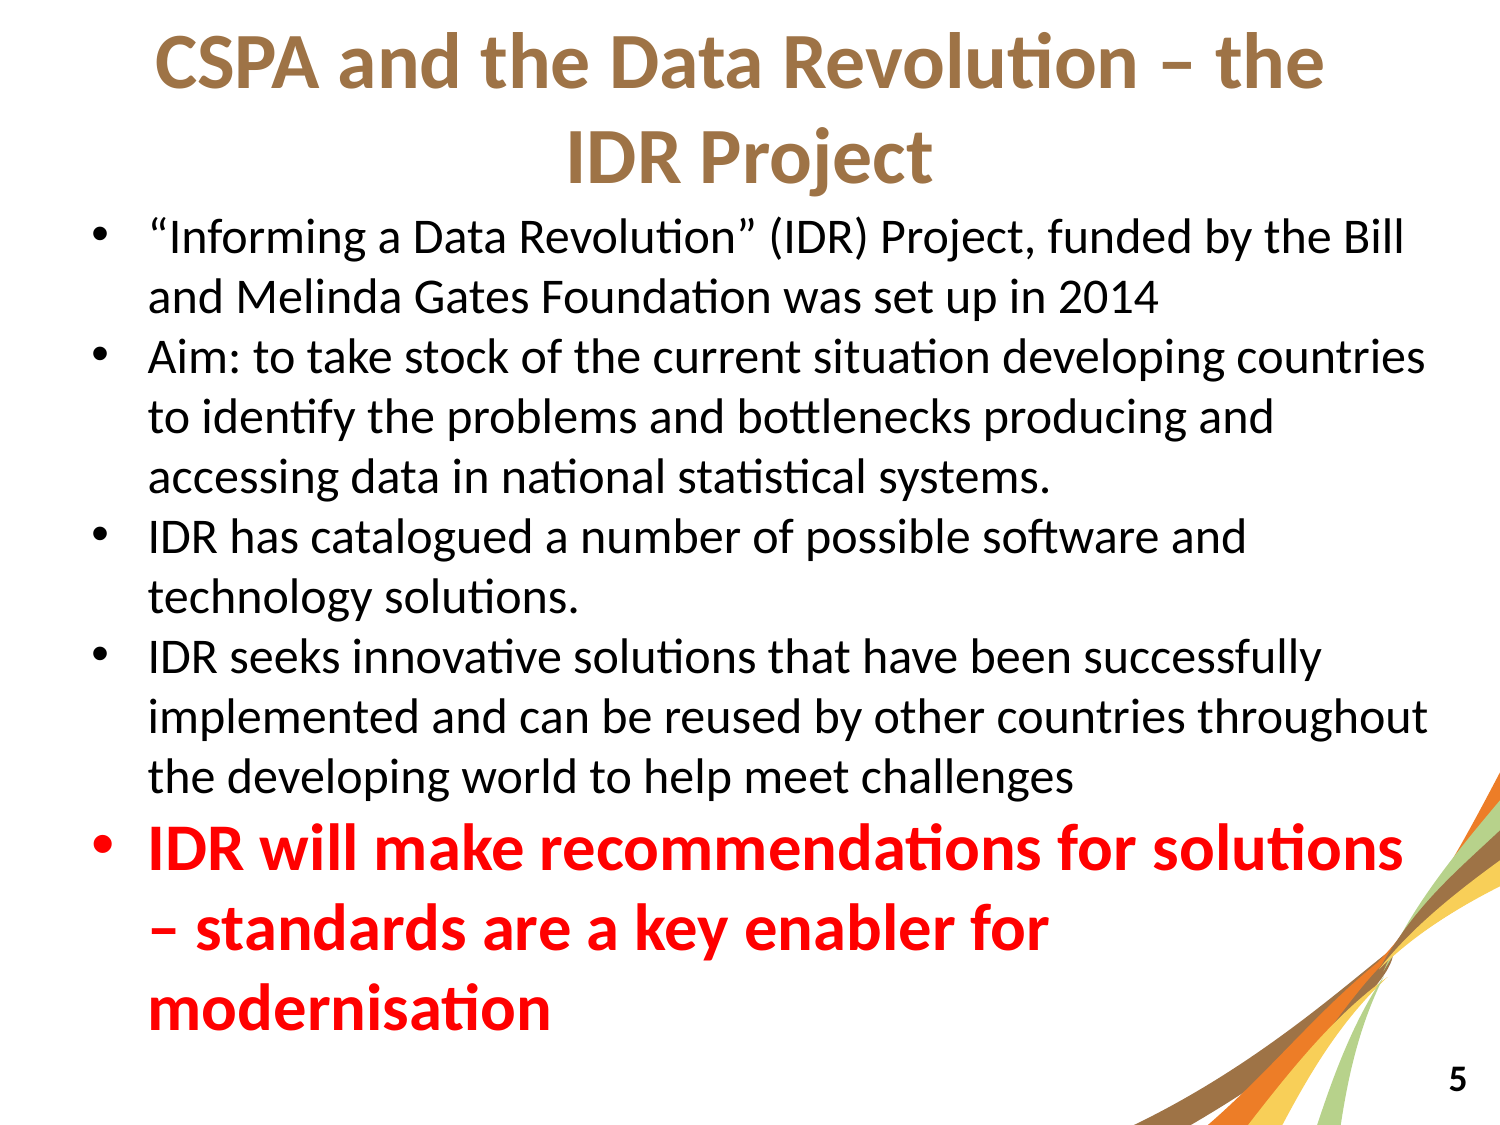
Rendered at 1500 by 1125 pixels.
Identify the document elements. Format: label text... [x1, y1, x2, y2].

text_box CSPA and the Data Revolution – the IDR Project [0, 0, 1500, 208]
text_box “Informing a Data Revolution” (IDR) Project, funded by the Bill and Melinda Gates Foundation was set up in 2014 Aim: to take stock of the current situation developing countries to identify the problems and bottlenecks producing and accessing data in national statistical systems. IDR has catalogued a number of possible software and technology solutions. IDR seeks innovative solutions that have been successfully implemented and can be reused by other countries throughout the developing world to help meet challenges IDR will make recommendations for solutions – standards are a key enabler for modernisation [76, 208, 1459, 917]
